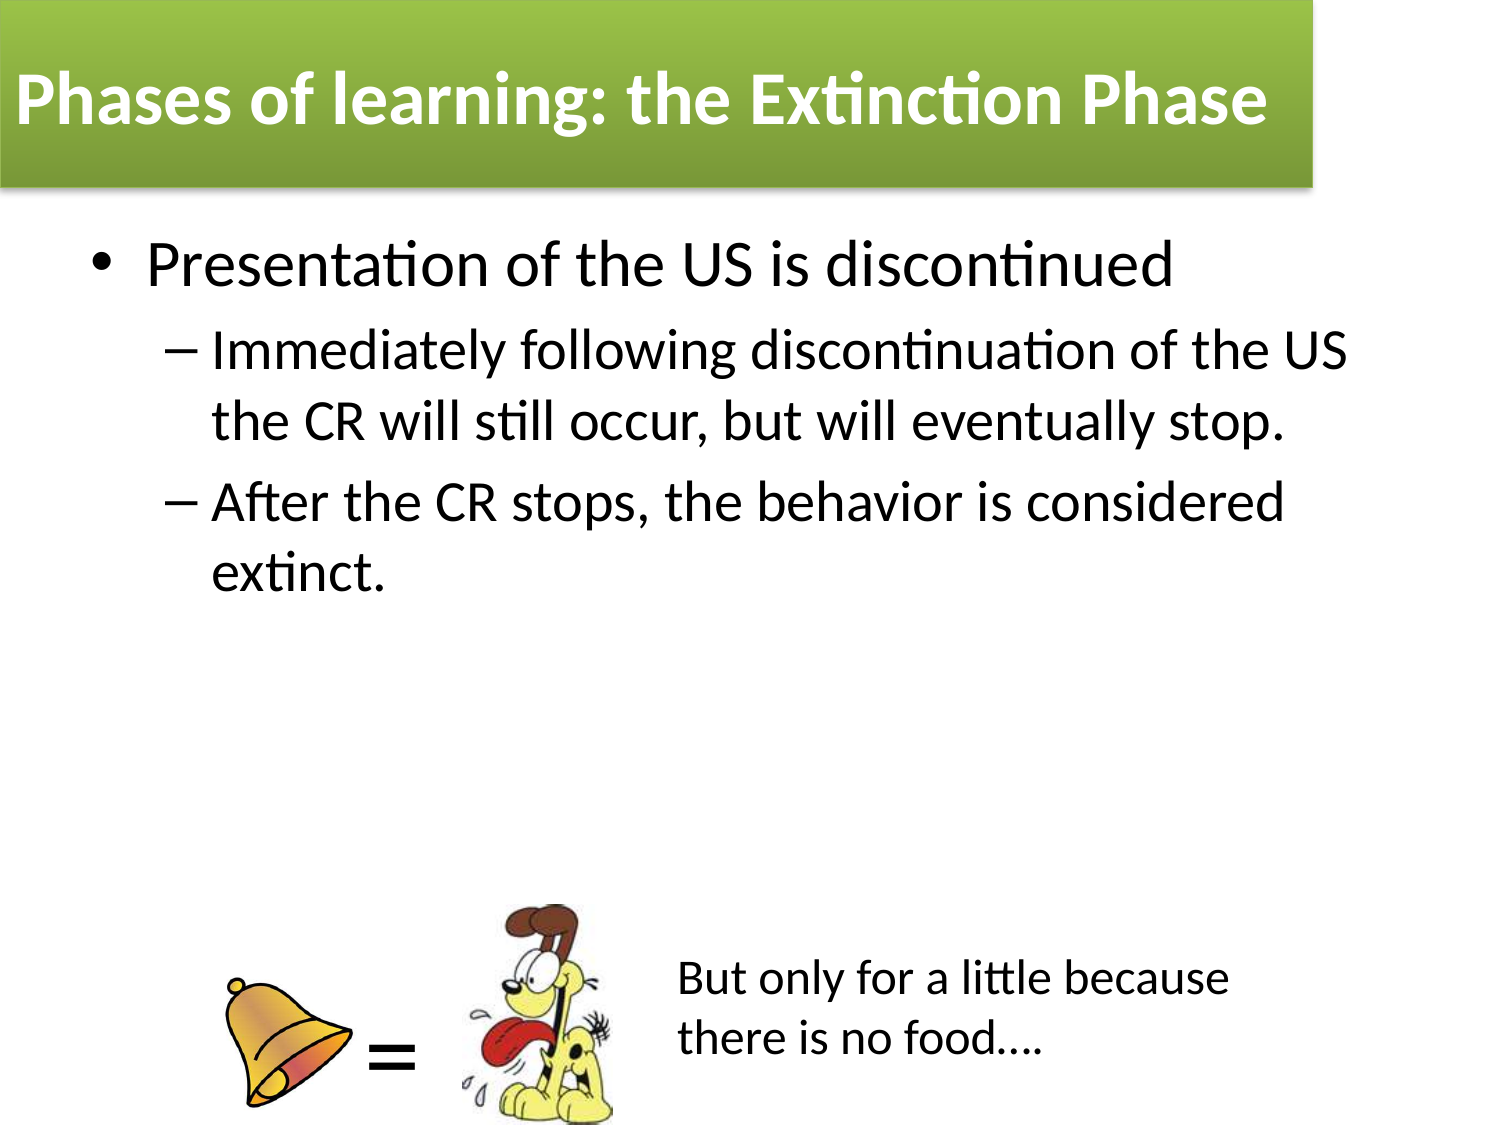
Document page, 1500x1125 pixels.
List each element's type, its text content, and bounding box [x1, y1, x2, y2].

text_box But only for a little because there is no food…. [662, 937, 1263, 1073]
title Phases of learning: the Extinction Phase [0, 0, 1313, 188]
picture [462, 904, 613, 1125]
picture [199, 962, 363, 1125]
text_box = [366, 973, 457, 1124]
list Presentation of the US is discontinued Immediately following discontinuation of the US the CR will still occur, but will eventually stop. After the CR stops, the behavior is considered extinct. [75, 212, 1425, 955]
